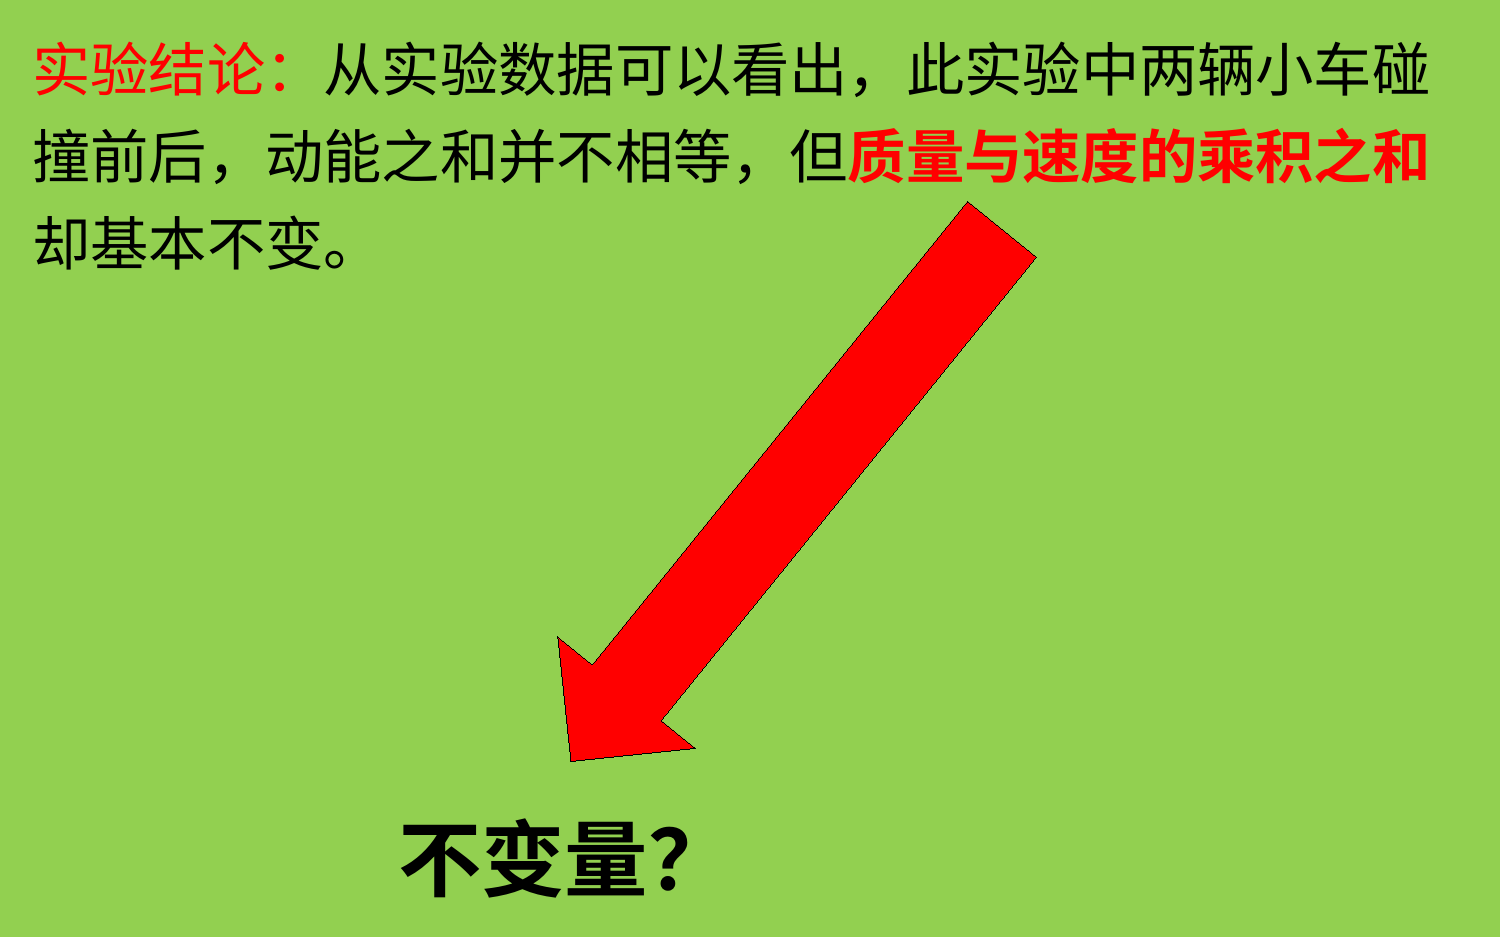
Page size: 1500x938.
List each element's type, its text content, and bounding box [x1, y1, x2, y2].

text_box [557, 201, 1037, 762]
text_box 实验结论：从实验数据可以看出，此实验中两辆小车碰撞前后，动能之和并不相等，但质量与速度的乘积之和却基本不变。 [17, 7, 1458, 285]
text_box 不变量？ [383, 799, 884, 915]
